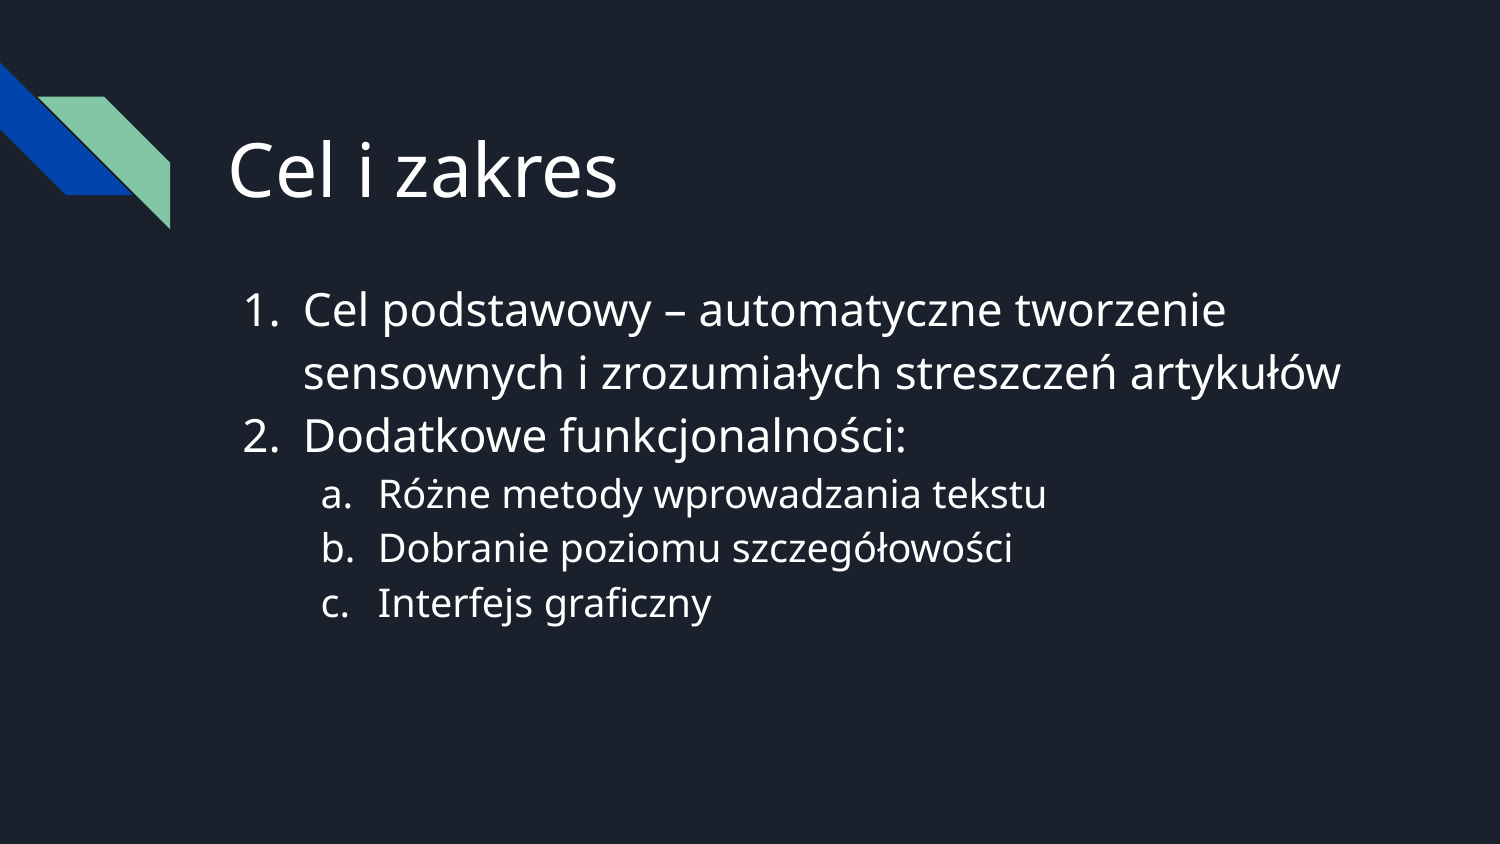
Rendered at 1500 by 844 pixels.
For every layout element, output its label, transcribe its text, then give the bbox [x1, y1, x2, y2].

list Cel podstawowy – automatyczne tworzenie sensownych i zrozumiałych streszczeń artykułów Dodatkowe funkcjonalności: Różne metody wprowadzania tekstu Dobranie poziomu szczegółowości Interfejs graficzny [212, 257, 1368, 735]
title Cel i zakres [212, 107, 1368, 215]
